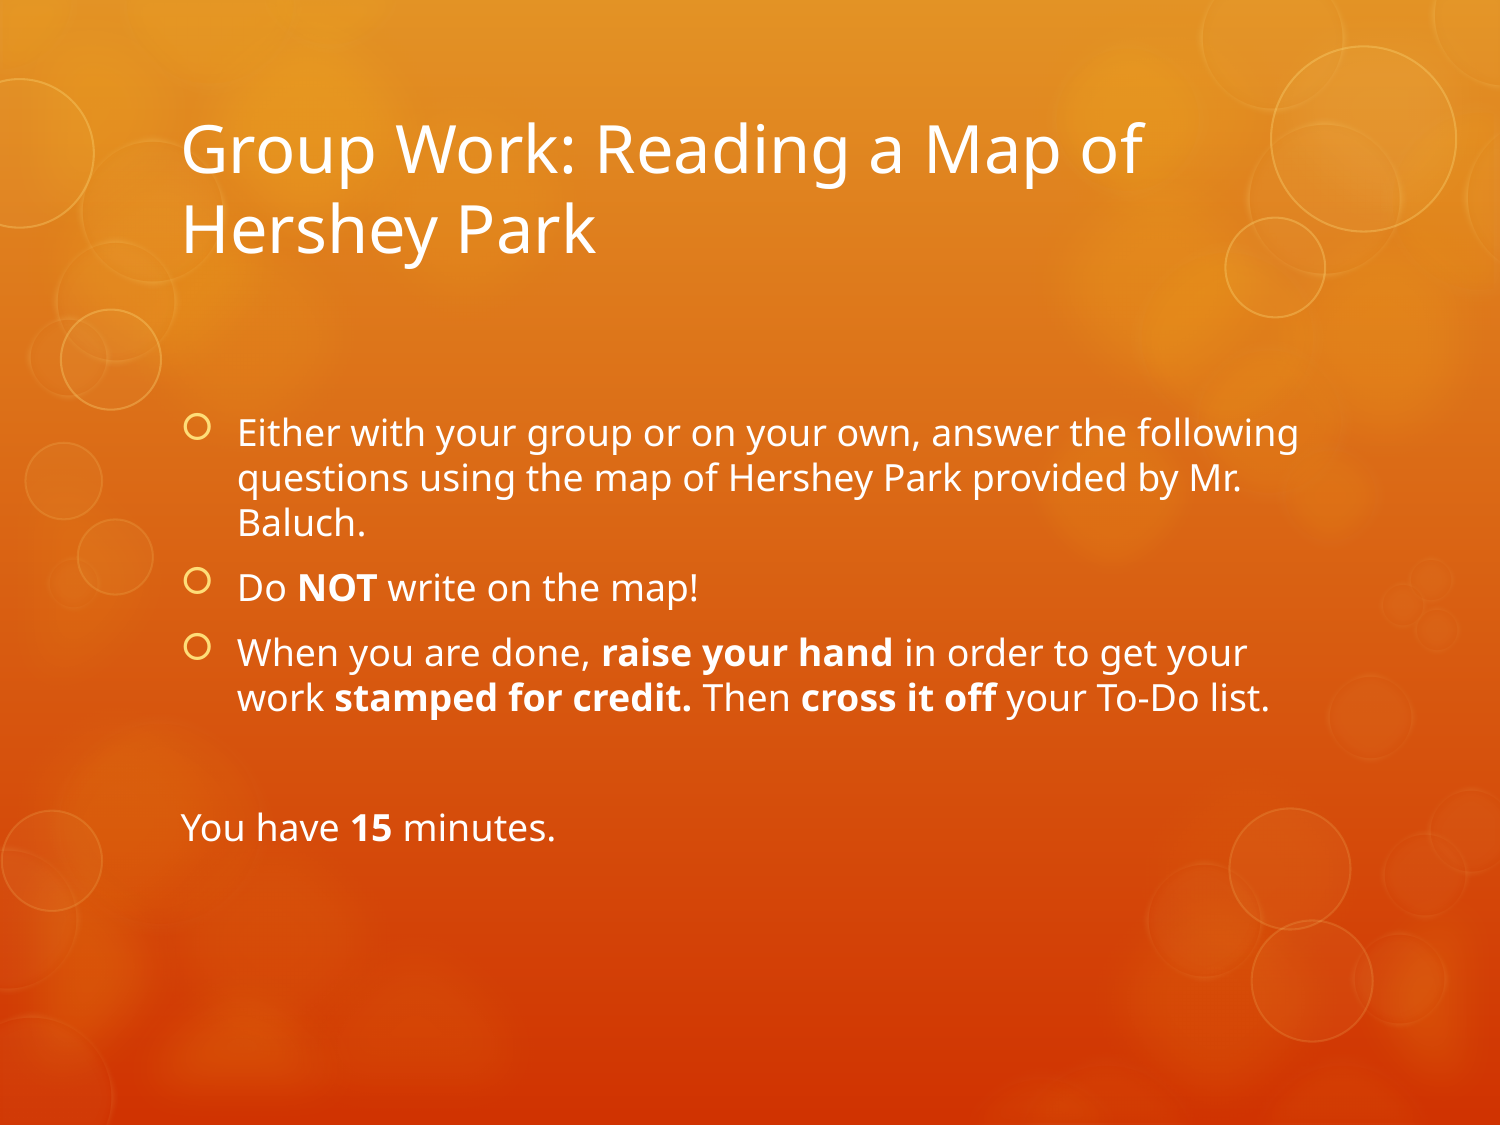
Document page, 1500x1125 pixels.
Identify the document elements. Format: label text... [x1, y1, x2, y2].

list Either with your group or on your own, answer the following questions using the map of Hershey Park provided by Mr. Baluch. Do NOT write on the map! When you are done, raise your hand in order to get your work stamped for credit. Then cross it off your To-Do list. You have 15 minutes. [165, 296, 1335, 962]
title Group Work: Reading a Map of Hershey Park [165, 110, 1335, 263]
